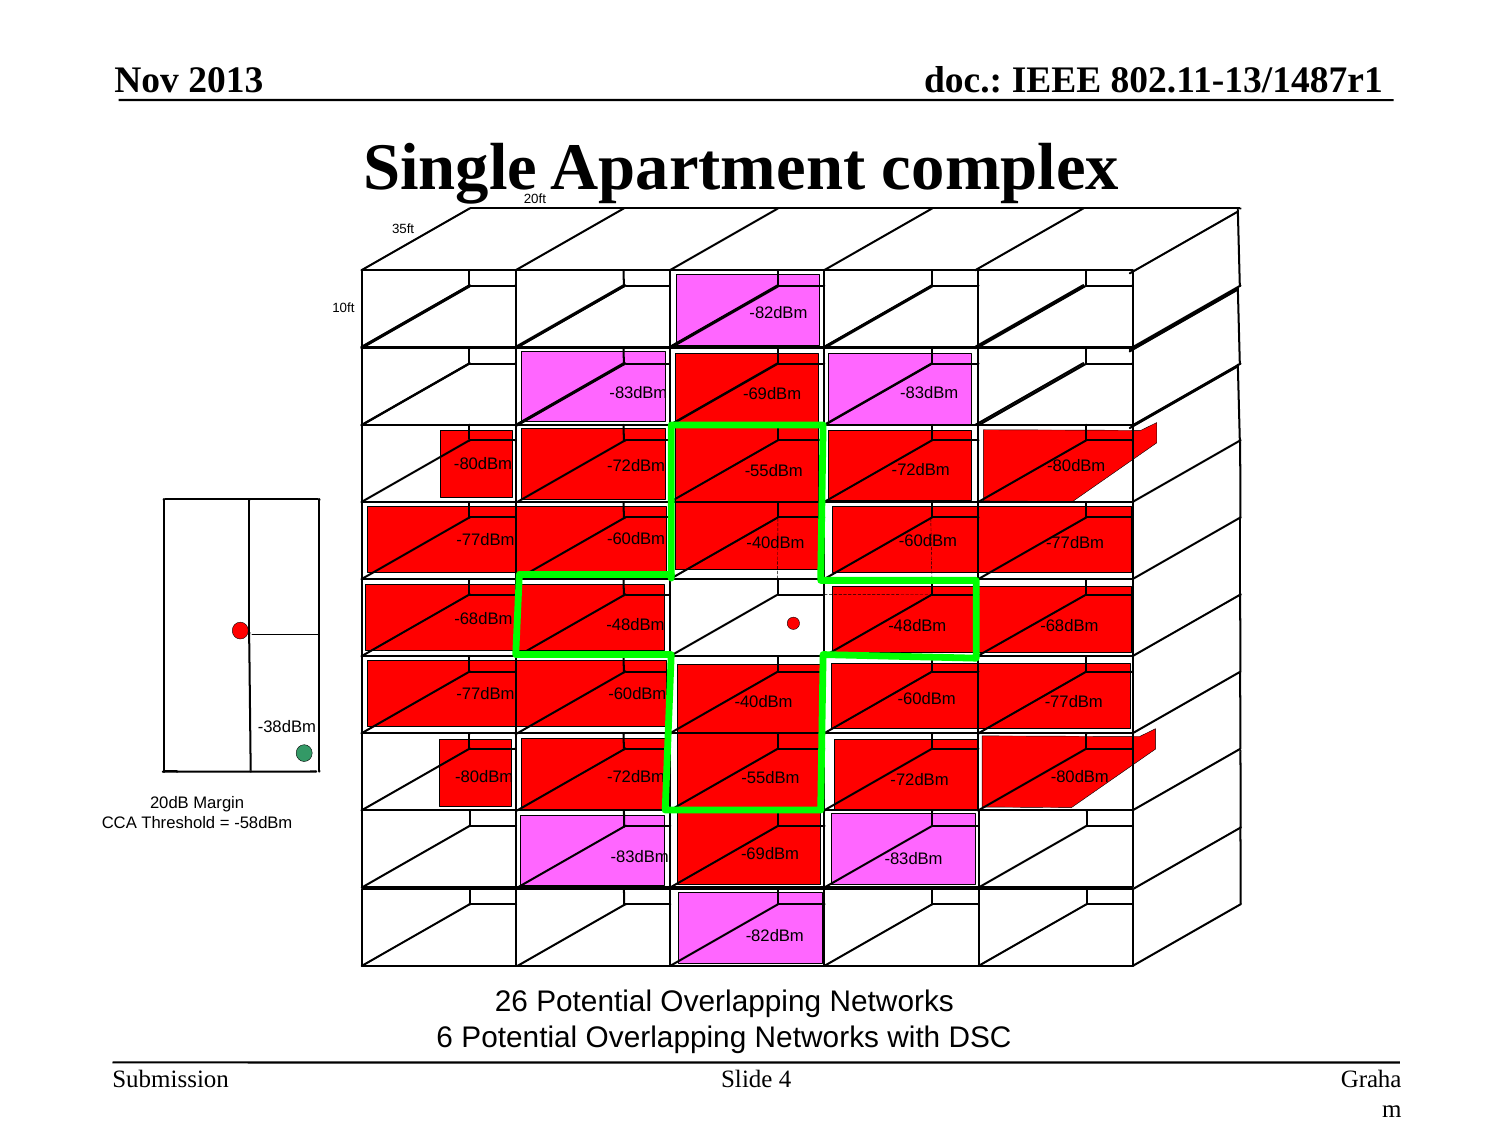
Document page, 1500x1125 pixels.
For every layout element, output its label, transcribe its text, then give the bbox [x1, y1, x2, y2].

title Single Apartment complex [112, 112, 1388, 213]
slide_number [114, 54, 286, 101]
footer Graham Smith, DSP Group [1324, 1061, 1402, 1093]
picture [99, 187, 1244, 1059]
slide_number Slide 4 [712, 1067, 800, 1093]
